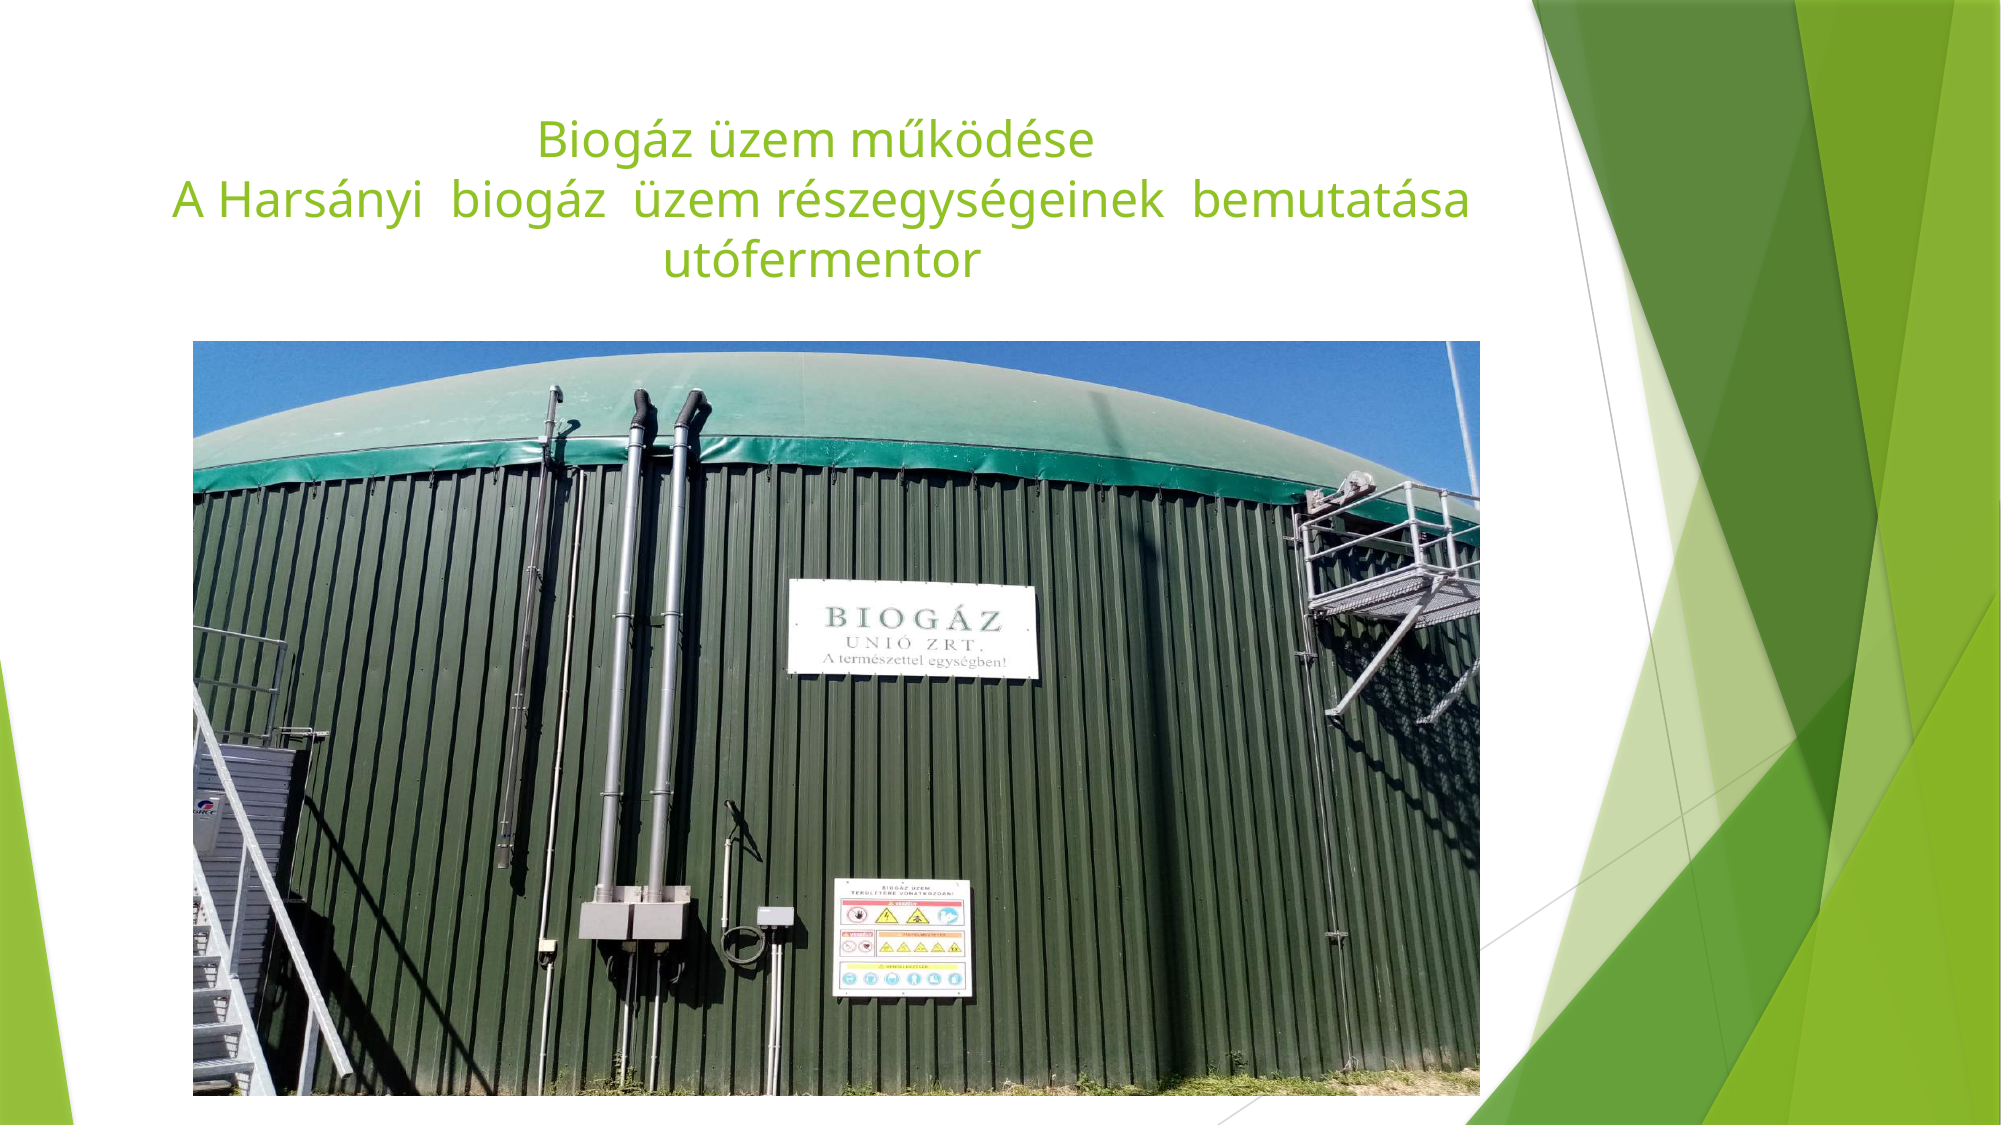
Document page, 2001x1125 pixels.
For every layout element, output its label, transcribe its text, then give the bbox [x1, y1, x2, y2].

title Biogáz üzem működése A Harsányi biogáz üzem részegységeinek bemutatása utófermentor [111, 99, 1522, 317]
picture [193, 341, 1480, 1097]
